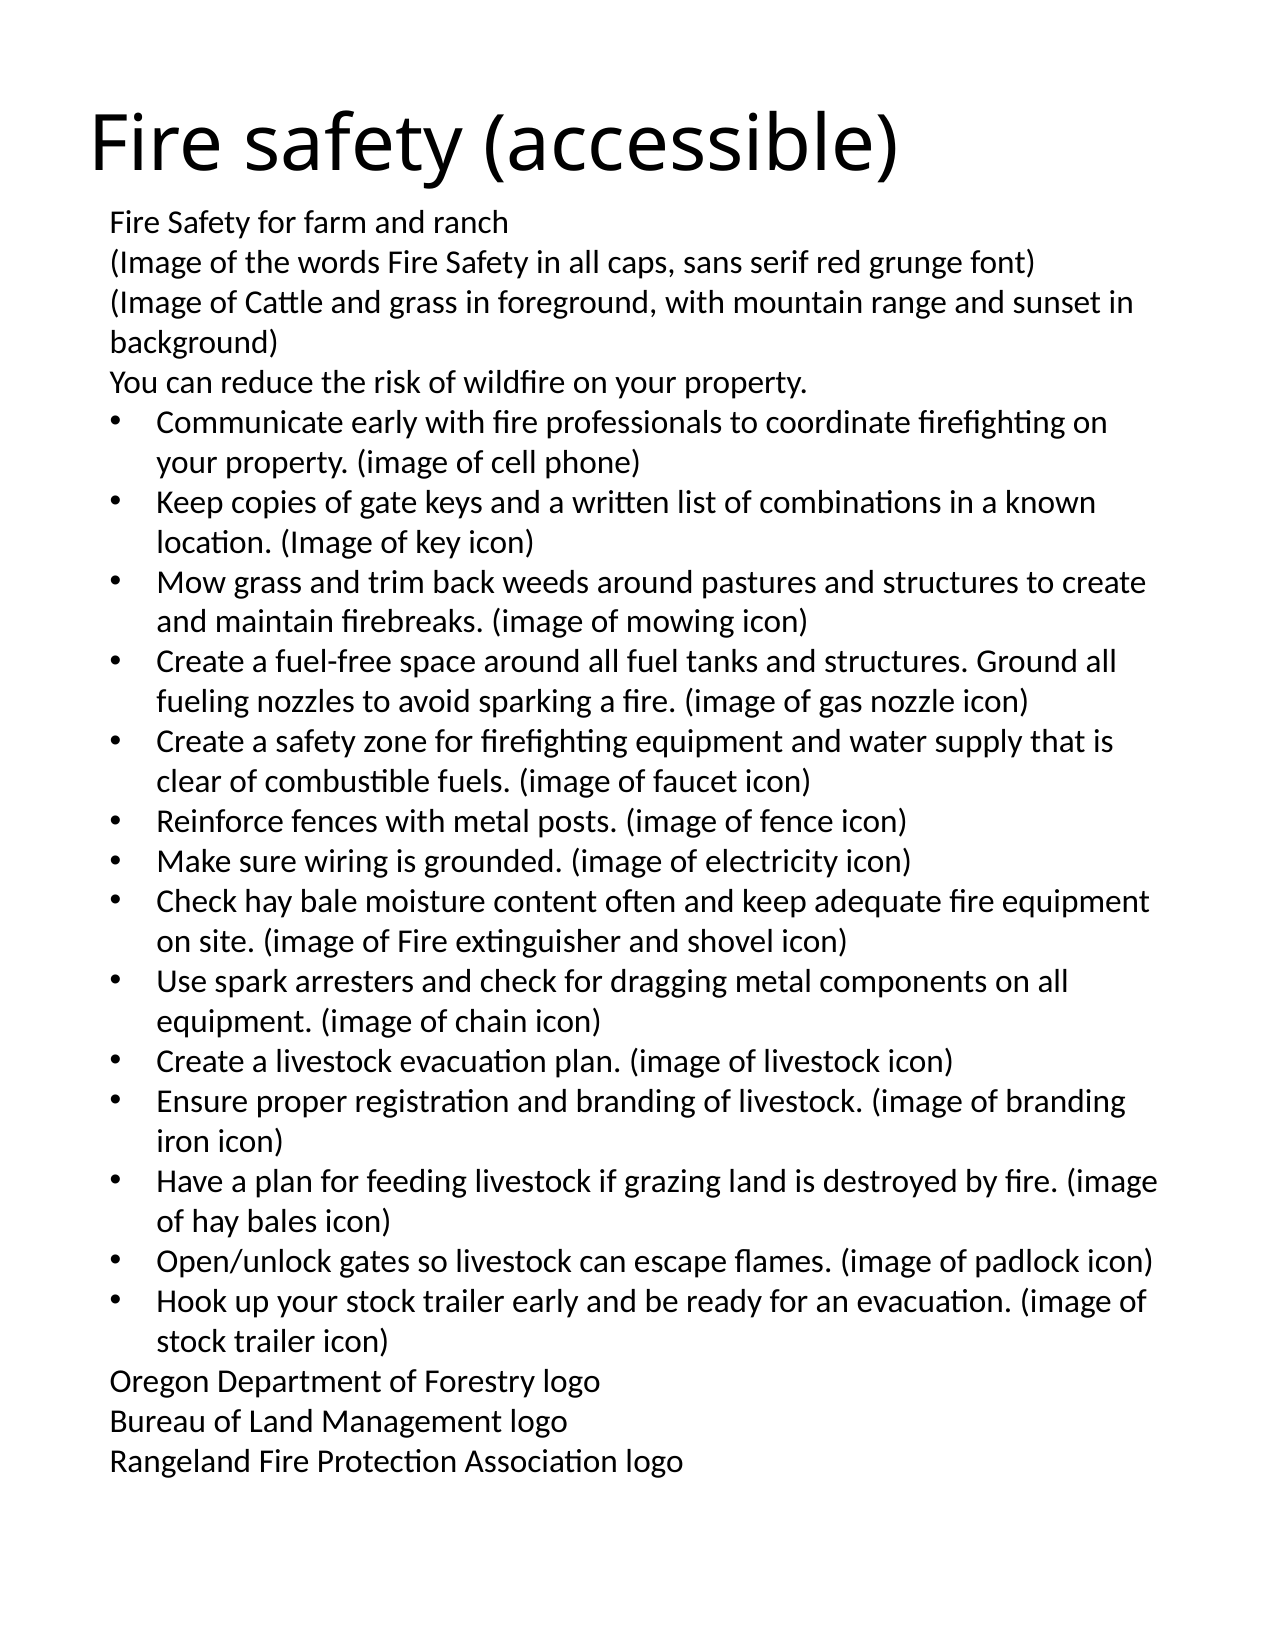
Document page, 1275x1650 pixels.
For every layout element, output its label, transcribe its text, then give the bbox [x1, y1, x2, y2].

text_box Fire Safety for farm and ranch (Image of the words Fire Safety in all caps, sans serif red grunge font) (Image of Cattle and grass in foreground, with mountain range and sunset in background) You can reduce the risk of wildfire on your property. Communicate early with fire professionals to coordinate firefighting on your property. (image of cell phone) Keep copies of gate keys and a written list of combinations in a known location. (Image of key icon) Mow grass and trim back weeds around pastures and structures to create and maintain firebreaks. (image of mowing icon) Create a fuel-free space around all fuel tanks and structures. Ground all fueling nozzles to avoid sparking a fire. (image of gas nozzle icon) Create a safety zone for firefighting equipment and water supply that is clear of combustible fuels. (image of faucet icon) Reinforce fences with metal posts. (image of fence icon) Make sure wiring is grounded. (image of electricity icon) Check hay bale moisture content often and keep adequate fire equipment on site. (image of Fire extinguisher and shovel icon) Use spark arresters and check for dragging metal components on all equipment. (image of chain icon) Create a livestock evacuation plan. (image of livestock icon) Ensure proper registration and branding of livestock. (image of branding iron icon) Have a plan for feeding livestock if grazing land is destroyed by fire. (image of hay bales icon) Open/unlock gates so livestock can escape flames. (image of padlock icon) Hook up your stock trailer early and be ready for an evacuation. (image of stock trailer icon) Oregon Department of Forestry logo Bureau of Land Management logo Rangeland Fire Protection Association logo [94, 192, 1180, 1527]
title Fire safety (accessible) [73, 72, 1173, 218]
